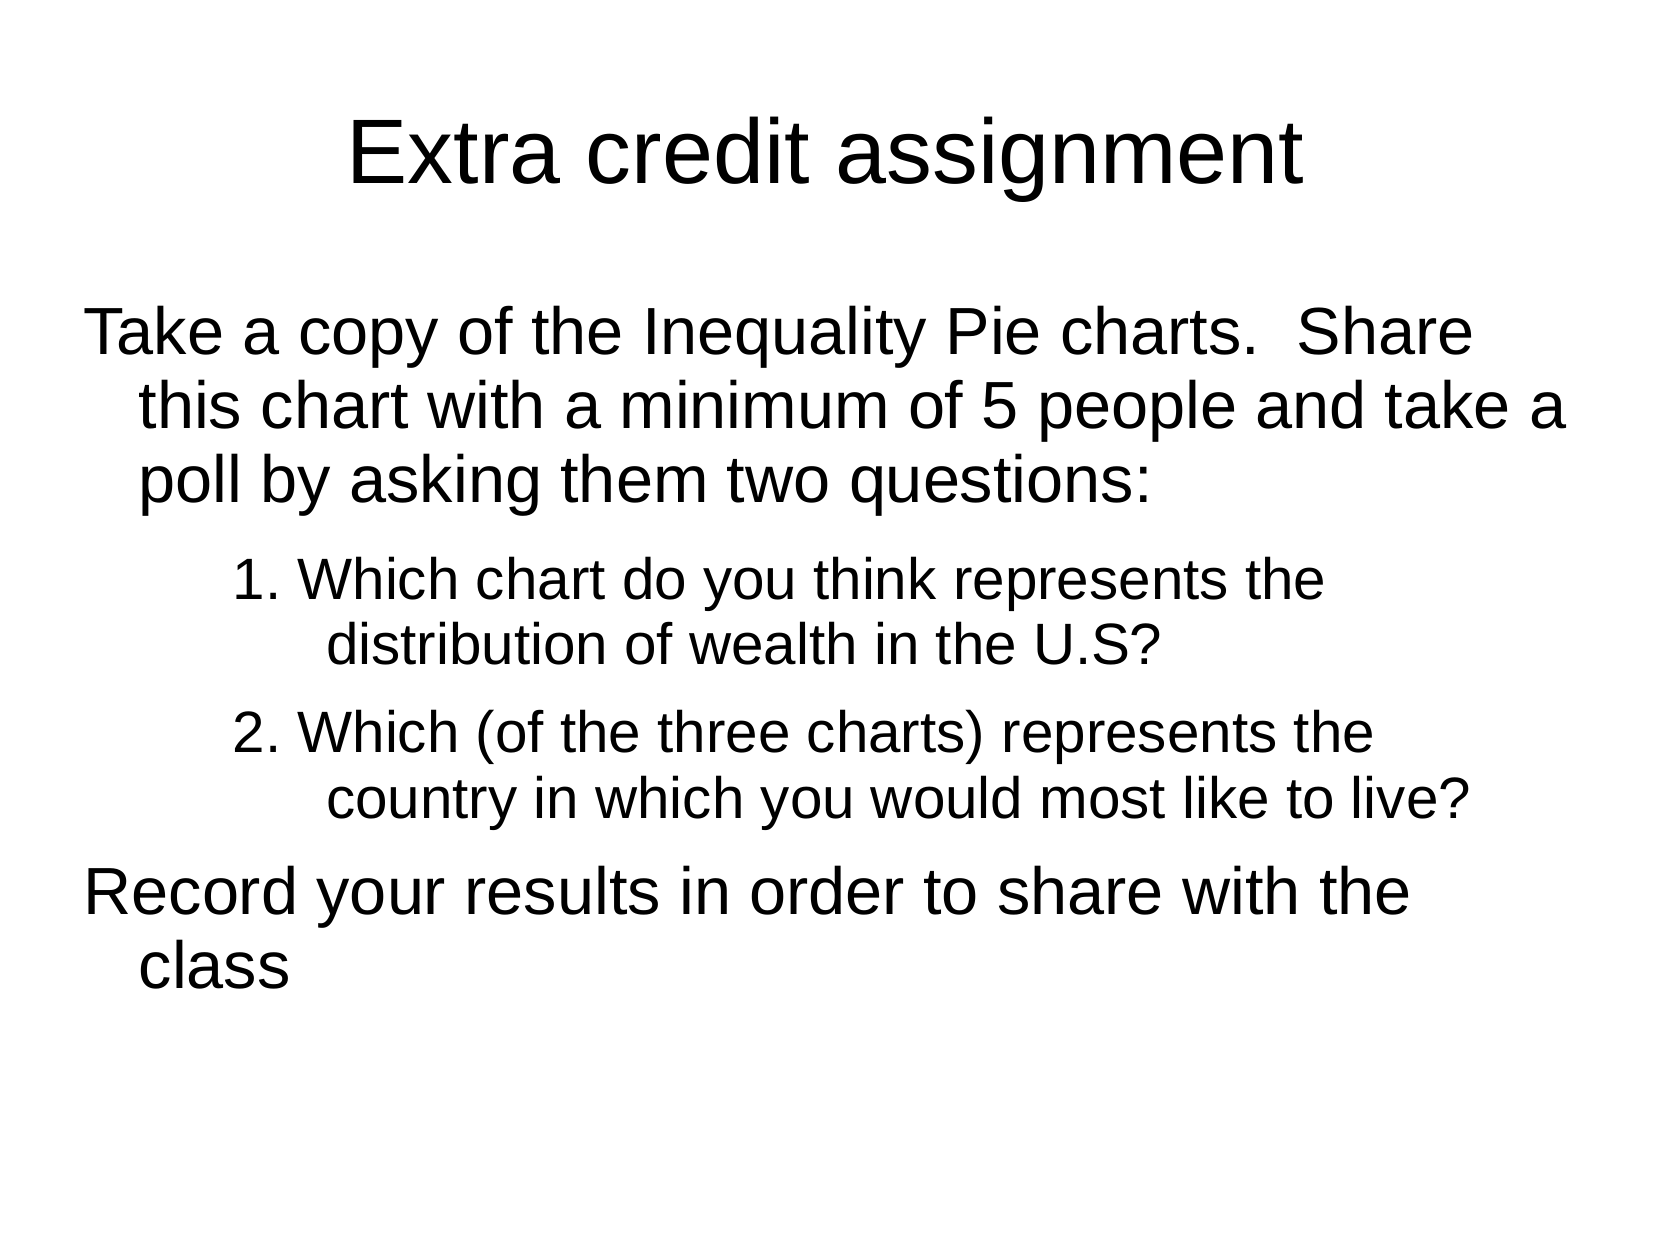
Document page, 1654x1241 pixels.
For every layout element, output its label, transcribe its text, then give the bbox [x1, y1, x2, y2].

text_box Take a copy of the Inequality Pie charts. Share this chart with a minimum of 5 people and take a poll by asking them two questions: 1. Which chart do you think represents the distribution of wealth in the U.S? 2. Which (of the three charts) represents the country in which you would most like to live? Record your results in order to share with the class [82, 290, 1570, 1241]
text_box Extra credit assignment [82, 49, 1570, 256]
